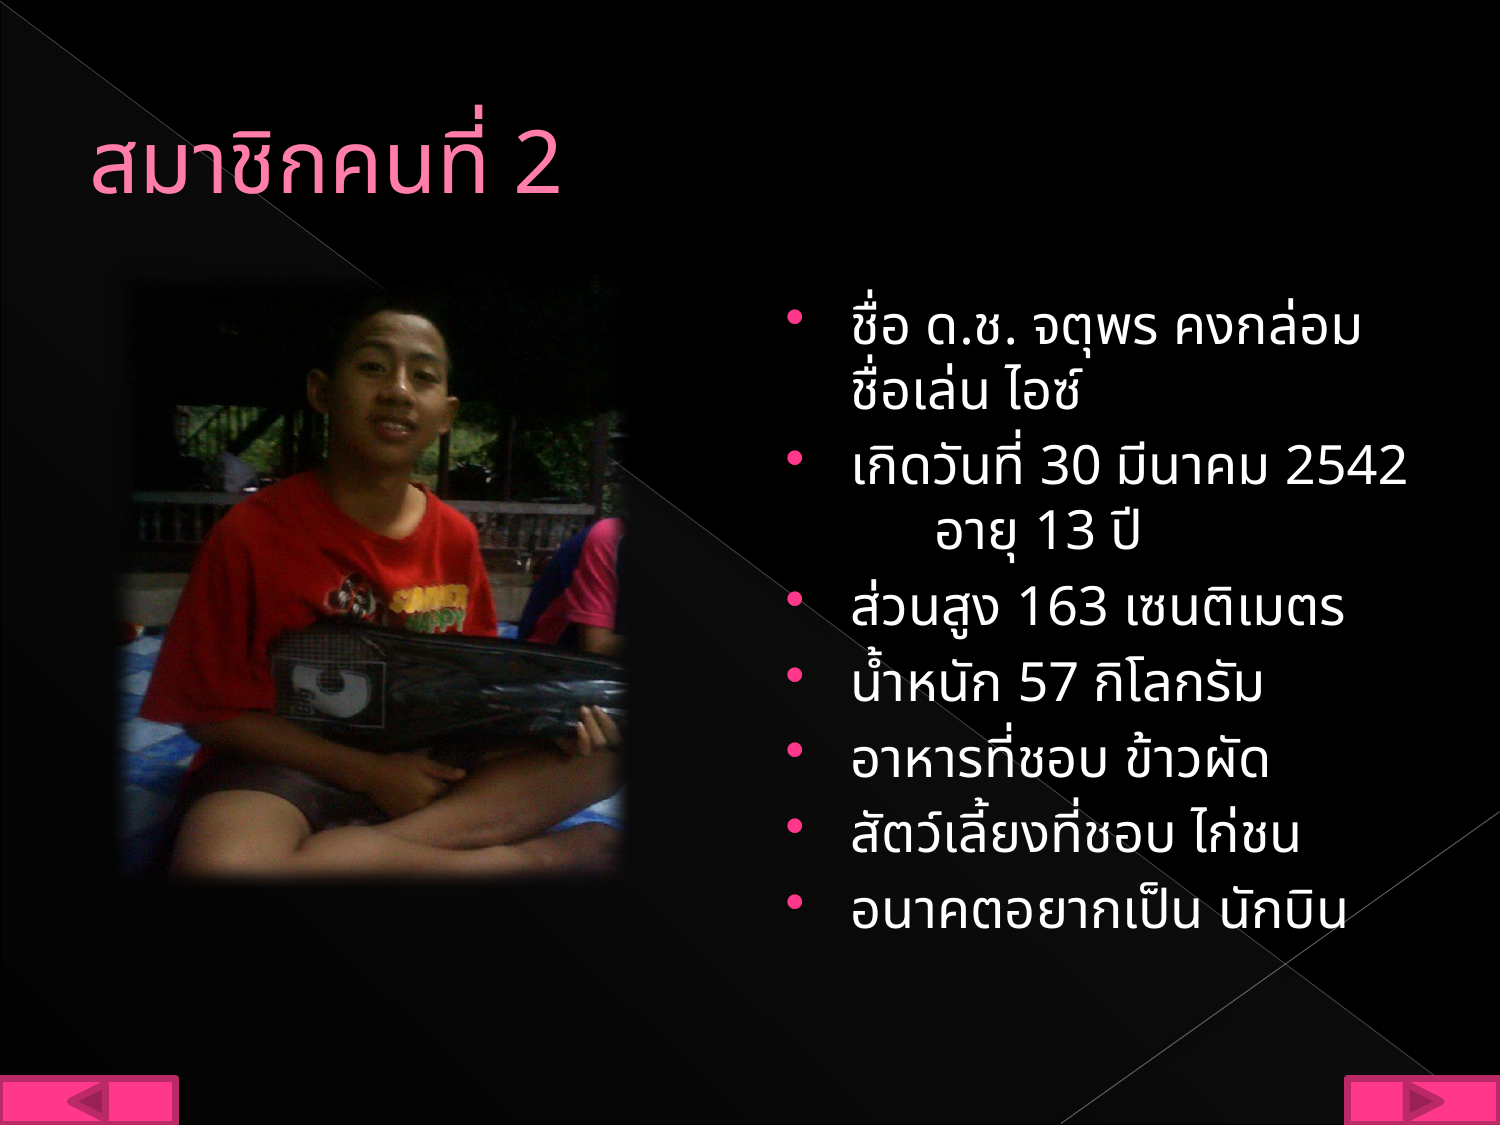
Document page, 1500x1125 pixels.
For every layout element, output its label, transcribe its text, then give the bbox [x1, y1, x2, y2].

list ชื่อ ด.ช. จตุพร คงกล่อม ชื่อเล่น ไอซ์ เกิดวันที่ 30 มีนาคม 2542 อายุ 13 ปี ส่วนสูง 163 เซนติเมตร น้ำหนัก 57 กิโลกรัม อาหารที่ชอบ ข้าวผัด สัตว์เลี้ยงที่ชอบ ไก่ชน อนาคตอยากเป็น นักบิน [762, 282, 1425, 1025]
title สมาชิกคนที่ 2 [75, 43, 1425, 274]
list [108, 262, 633, 891]
text_box [0, 1075, 179, 1125]
text_box [1344, 1075, 1500, 1125]
